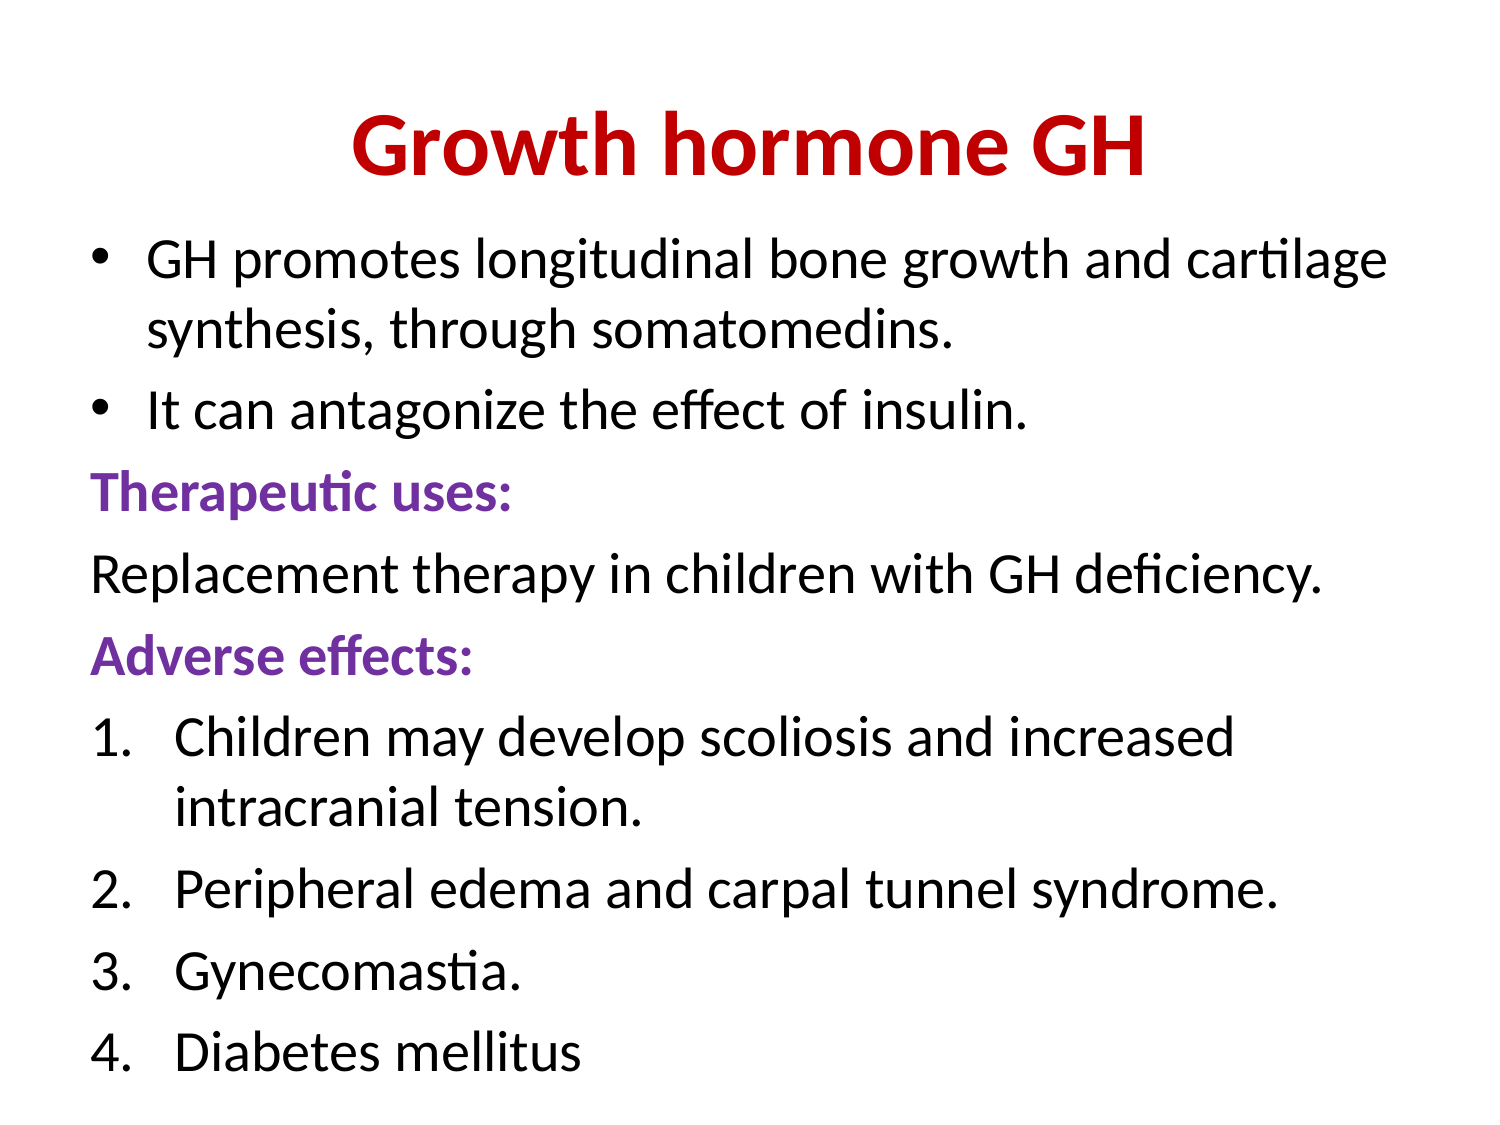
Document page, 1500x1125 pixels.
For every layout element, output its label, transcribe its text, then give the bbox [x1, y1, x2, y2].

title Growth hormone GH [75, 45, 1425, 212]
list GH promotes longitudinal bone growth and cartilage synthesis, through somatomedins. It can antagonize the effect of insulin. Therapeutic uses: Replacement therapy in children with GH deficiency. Adverse effects: Children may develop scoliosis and increased intracranial tension. Peripheral edema and carpal tunnel syndrome. Gynecomastia. Diabetes mellitus [75, 212, 1463, 1100]
